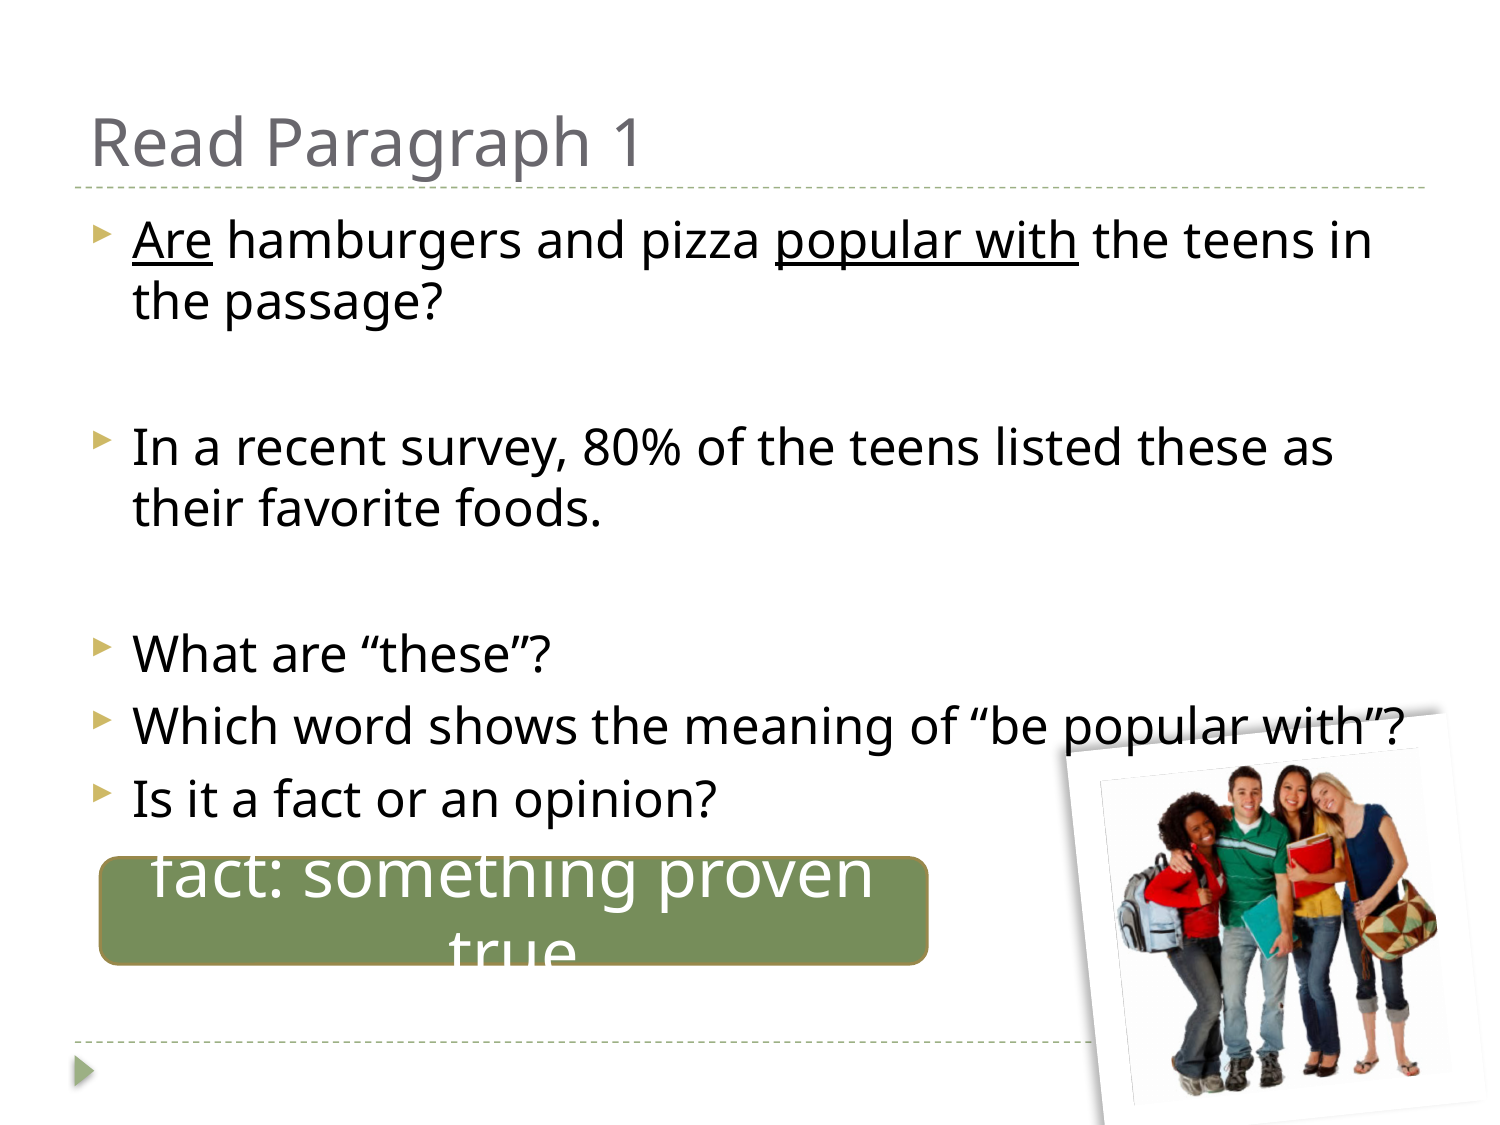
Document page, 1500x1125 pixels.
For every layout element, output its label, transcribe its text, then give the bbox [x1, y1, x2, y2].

title Read Paragraph 1 [75, 24, 1425, 188]
picture [1110, 763, 1452, 1105]
text_box fact: something proven true [98, 856, 929, 966]
list Are hamburgers and pizza popular with the teens in the passage? In a recent survey, 80% of the teens listed these as their favorite foods. What are “these”? Which word shows the meaning of “be popular with”? Is it a fact or an opinion? [75, 200, 1425, 870]
